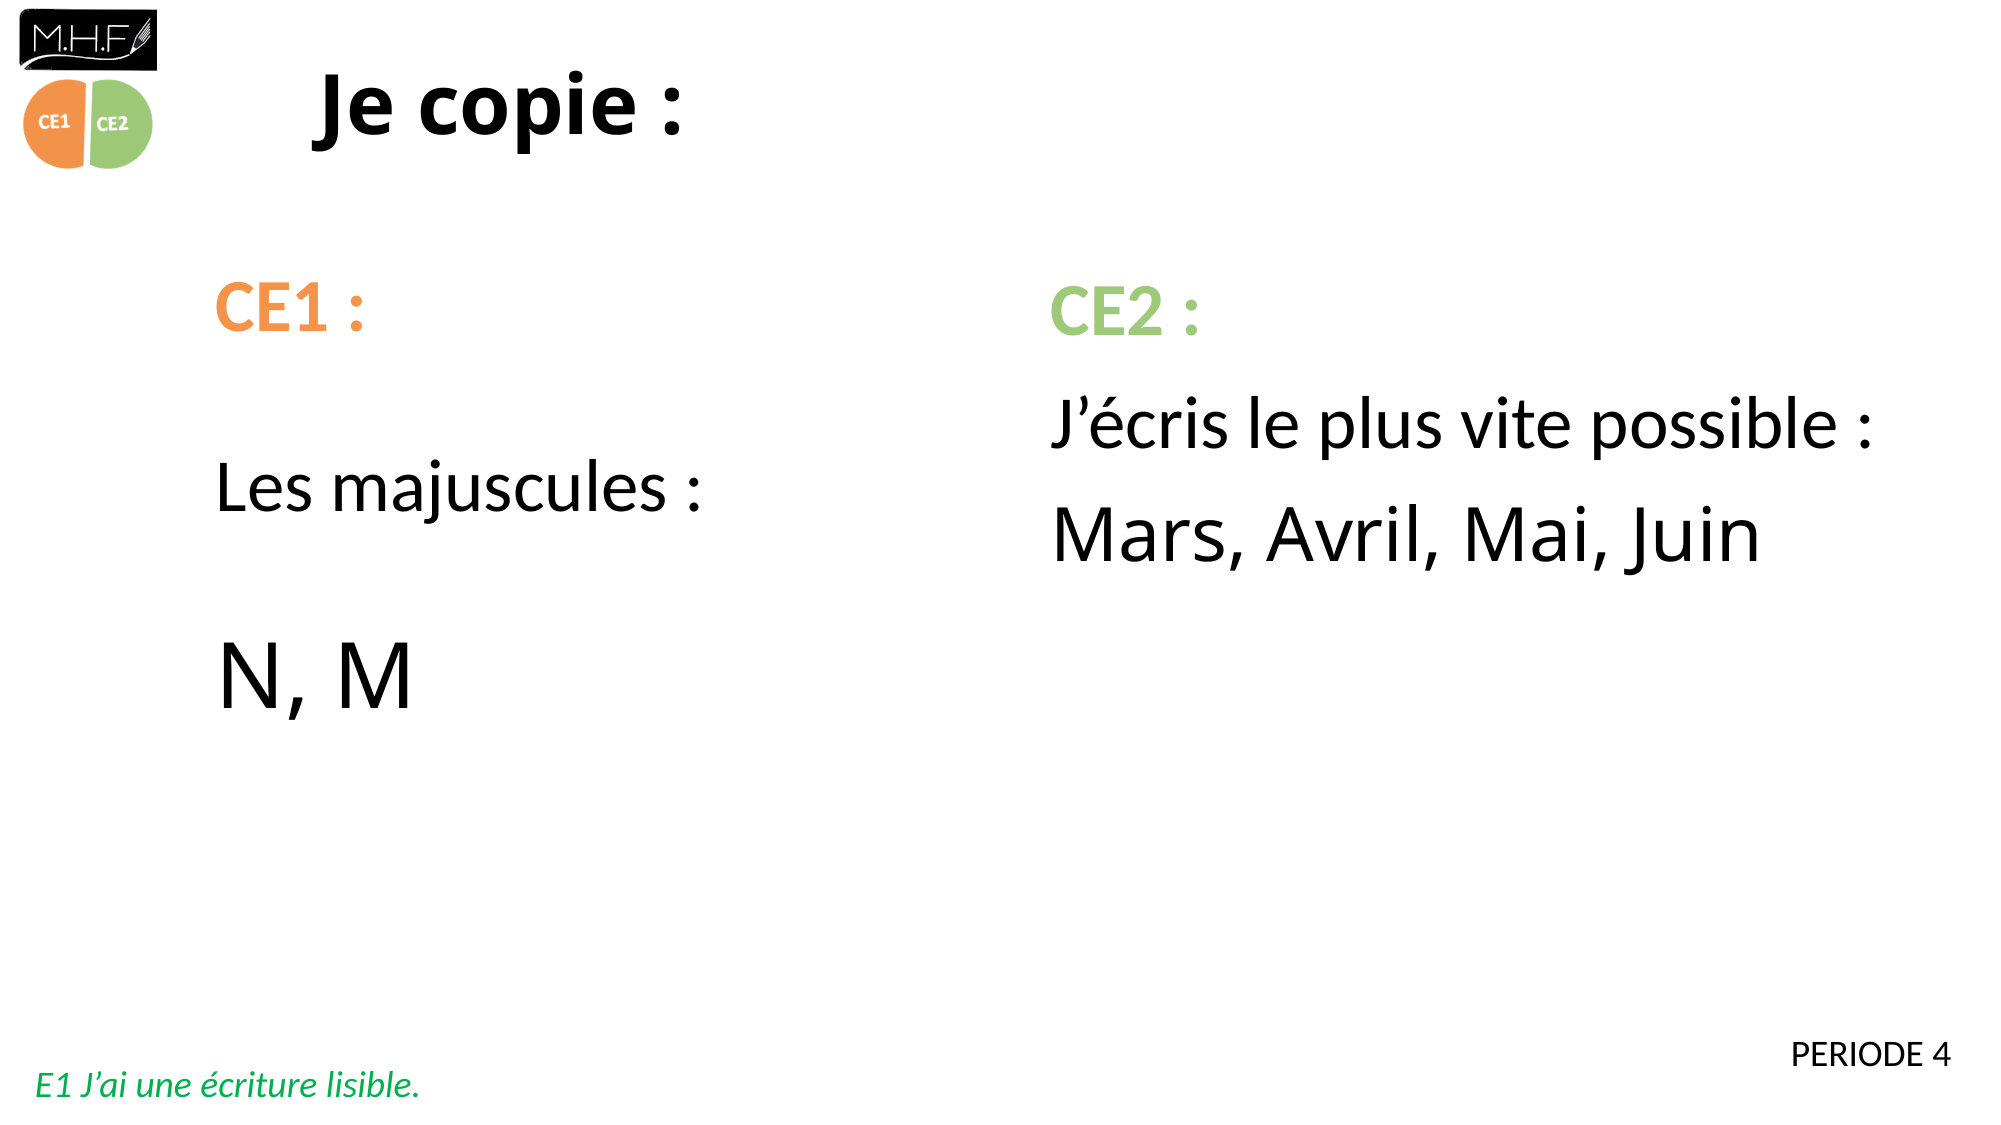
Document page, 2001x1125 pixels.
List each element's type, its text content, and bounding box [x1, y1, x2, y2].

text_box E1 J’ai une écriture lisible. [19, 1052, 646, 1125]
text_box CE1 : Les majuscules : N, M [200, 249, 827, 870]
text_box Je copie : [303, 7, 1549, 208]
text_box CE2 : J’écris le plus vite possible : Mars, Avril, Mai, Juin [1035, 246, 1933, 584]
picture [1, 7, 177, 207]
text_box PERIODE 4 [1362, 1021, 1967, 1082]
